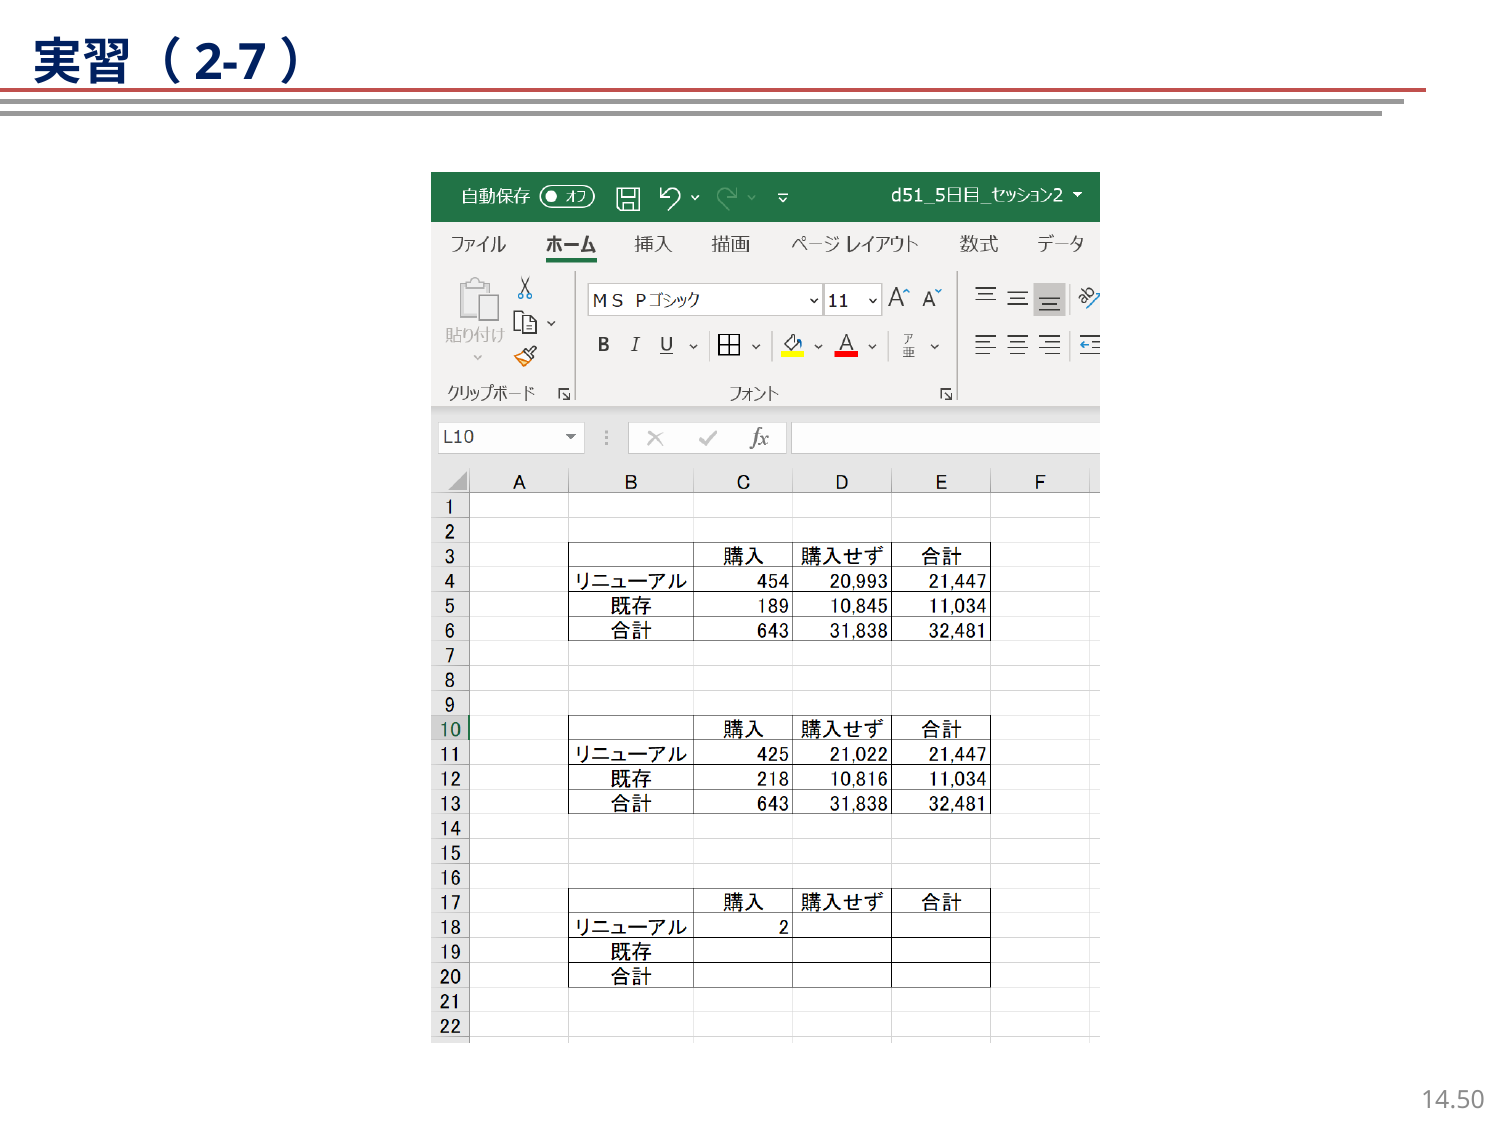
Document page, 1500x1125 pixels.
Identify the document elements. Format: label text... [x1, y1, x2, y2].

slide_number 49 [1381, 1065, 1500, 1125]
picture [430, 172, 1100, 1044]
text_box 実習（2-7） [17, 21, 1459, 151]
